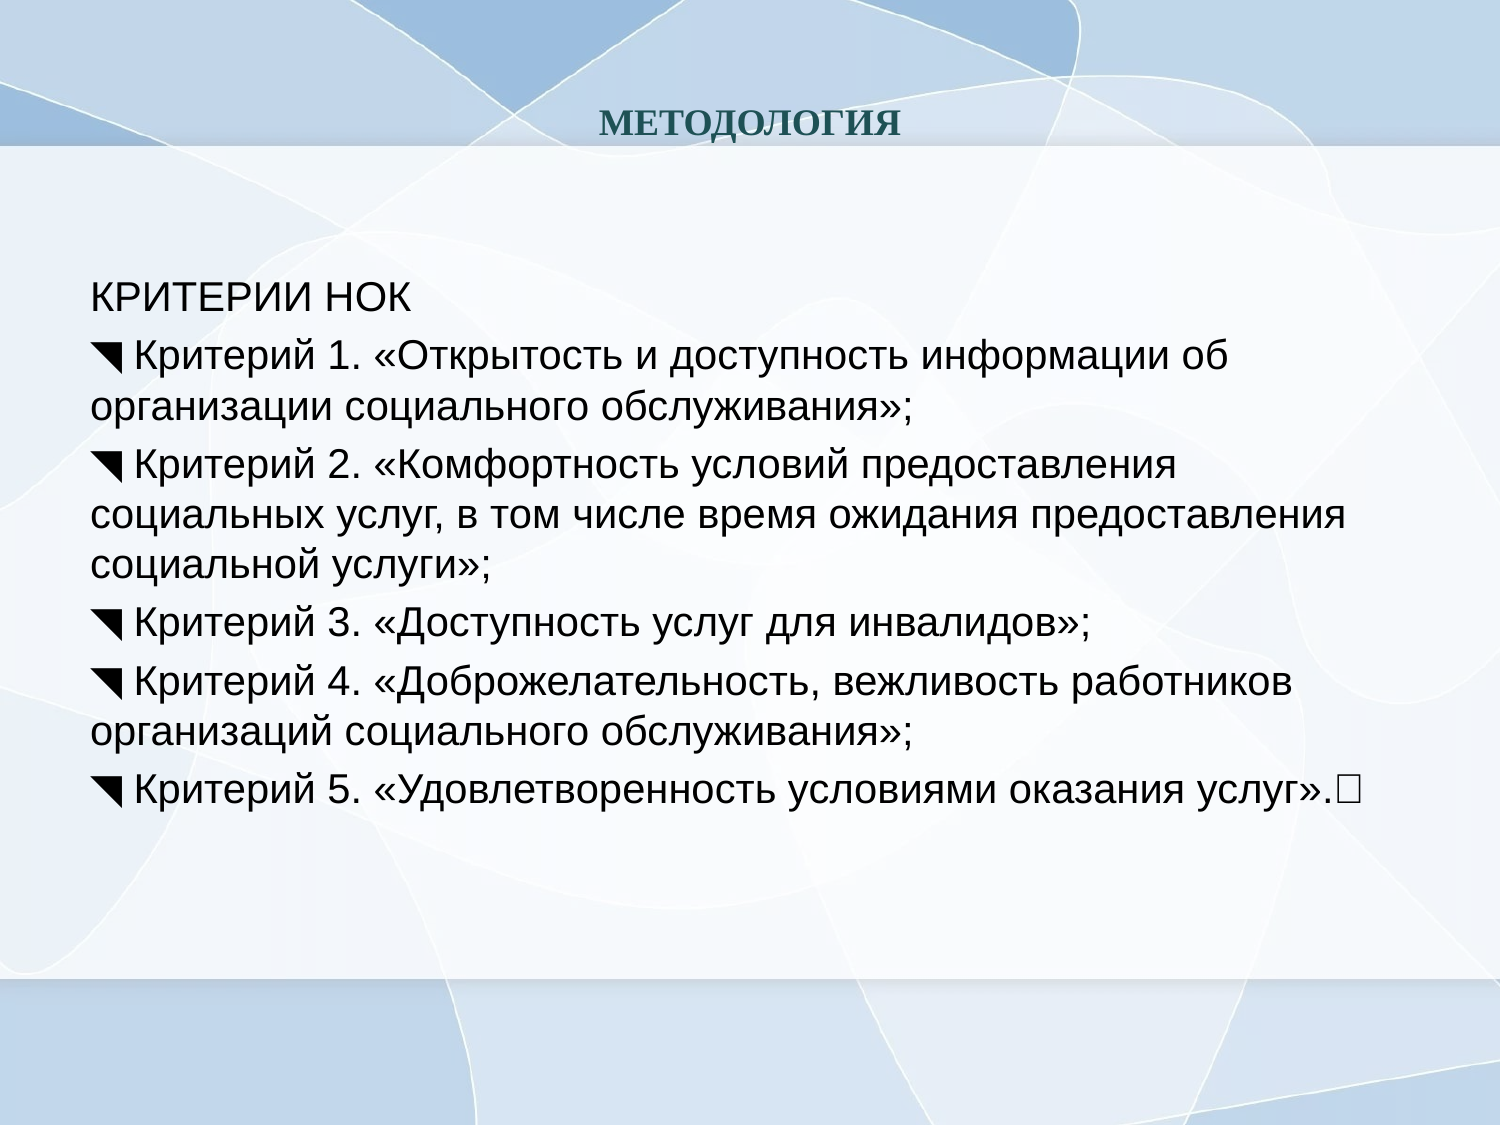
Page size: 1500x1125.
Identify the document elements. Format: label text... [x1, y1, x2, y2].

list КРИТЕРИИ НОК ◥ Критерий 1. «Открытость и доступность информации об организации социального обслуживания»; ◥ Критерий 2. «Комфортность условий предоставления социальных услуг, в том числе время ожидания предоставления социальной услуги»; ◥ Критерий 3. «Доступность услуг для инвалидов»; ◥ Критерий 4. «Доброжелательность, вежливость работников организаций социального обслуживания»; ◥ Критерий 5. «Удовлетворенность условиями оказания услуг». [75, 262, 1425, 1005]
title МЕТОДОЛОГИЯ [75, 45, 1425, 197]
table_cell 94 [0, 0, 1500, 1125]
